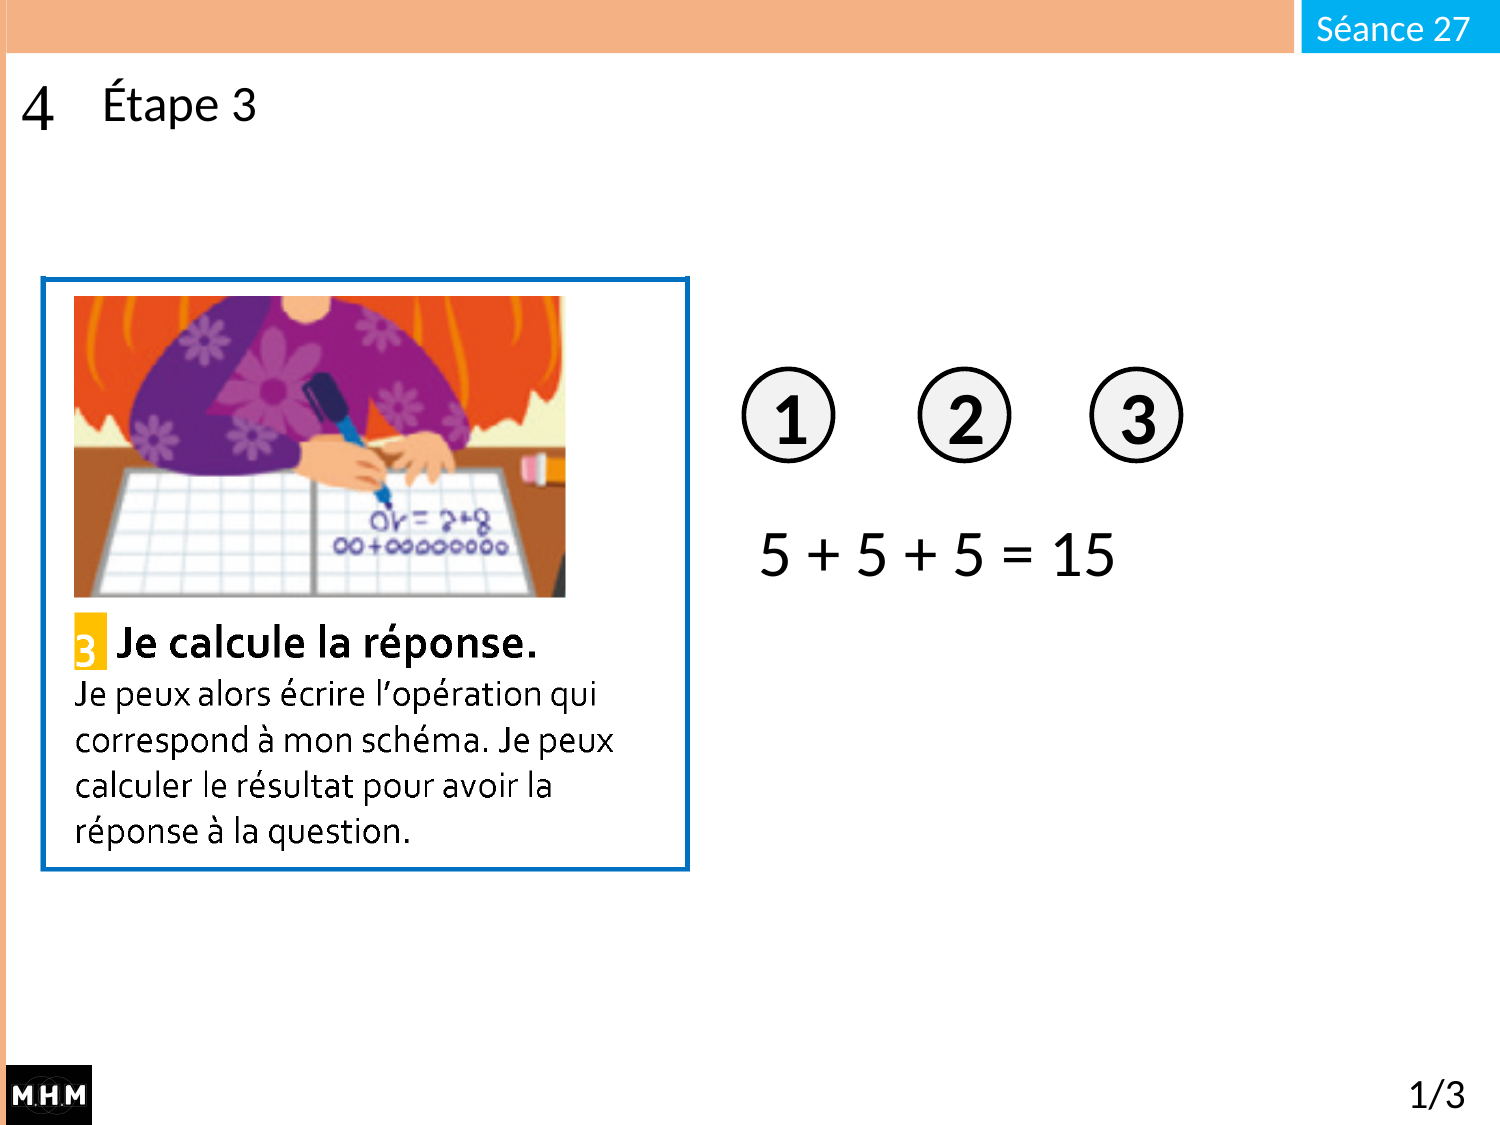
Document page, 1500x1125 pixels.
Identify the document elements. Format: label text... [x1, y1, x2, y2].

list 1/3 [1373, 1064, 1500, 1125]
text_box 2 [918, 367, 1011, 463]
text_box 5 + 5 + 5 = 15 [744, 502, 1152, 597]
picture [6, 1065, 92, 1125]
text_box 1 [742, 367, 835, 463]
picture [39, 276, 690, 873]
title Étape 3 [87, 32, 1382, 140]
text_box 3 [1090, 367, 1183, 463]
